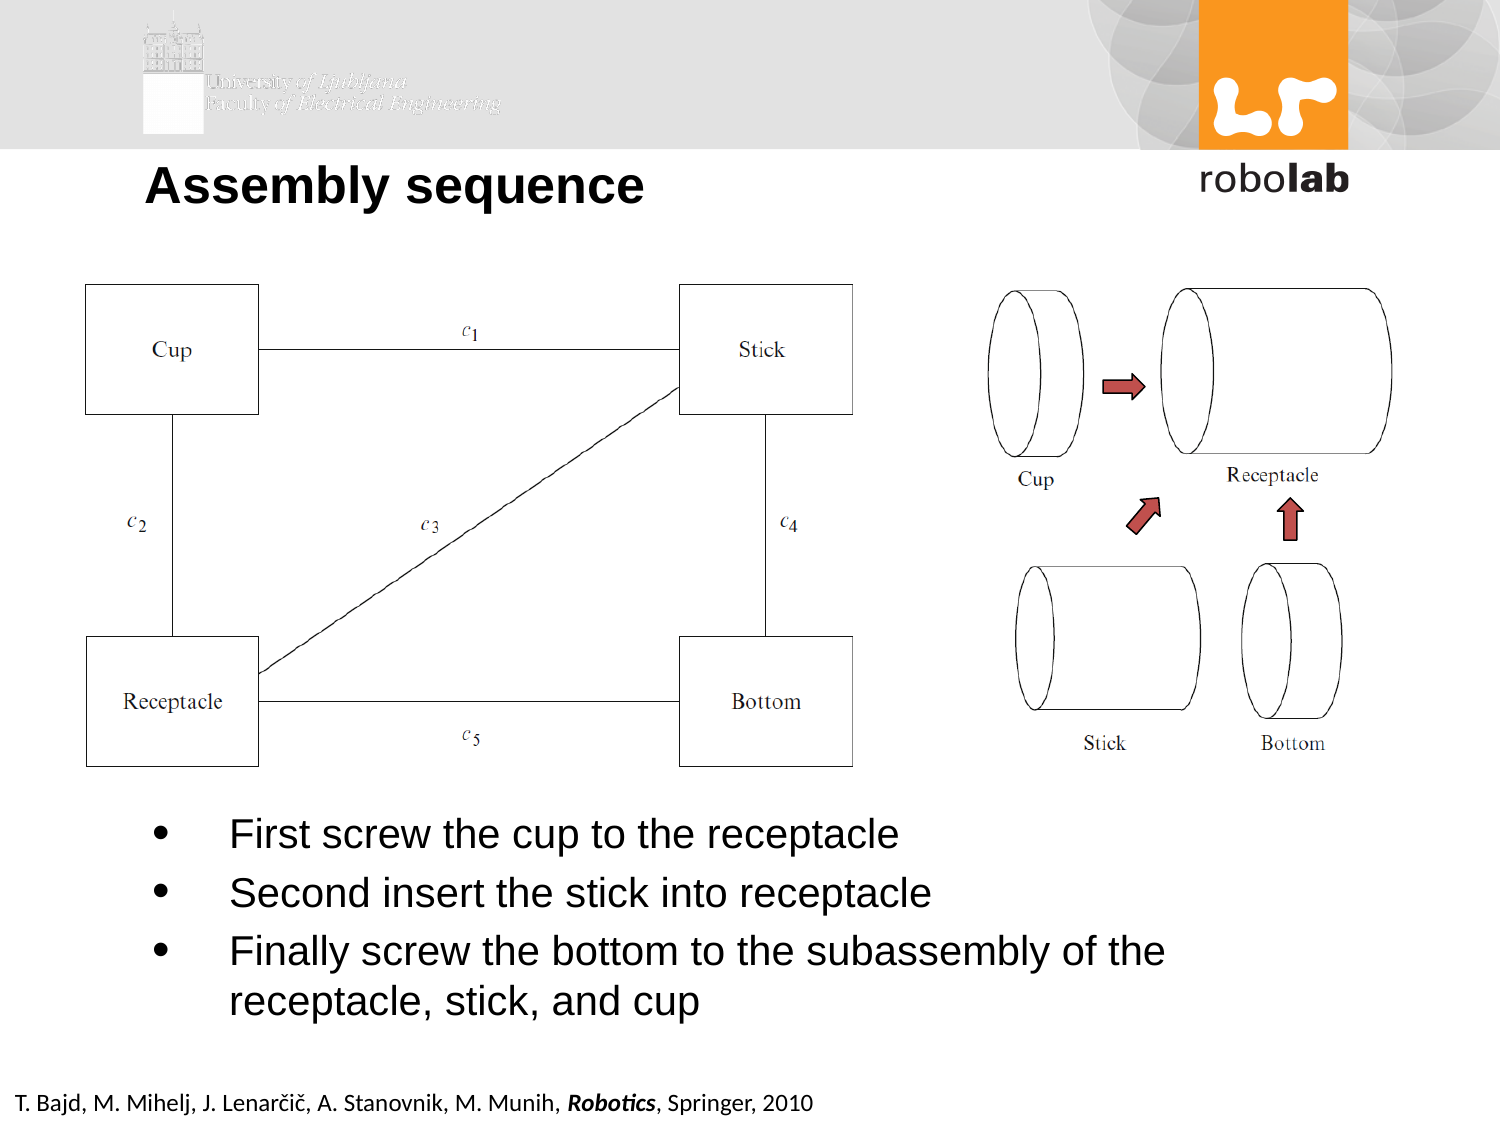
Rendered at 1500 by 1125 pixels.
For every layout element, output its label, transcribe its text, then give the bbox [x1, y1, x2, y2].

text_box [978, 281, 1399, 760]
text_box First screw the cup to the receptacle Second insert the stick into receptacle Finally screw the bottom to the subassembly of the receptacle, stick, and cup [137, 799, 1276, 1070]
picture [143, 10, 501, 94]
picture [998, 0, 1500, 196]
picture [74, 275, 865, 776]
title Assembly sequence [129, 94, 1311, 272]
